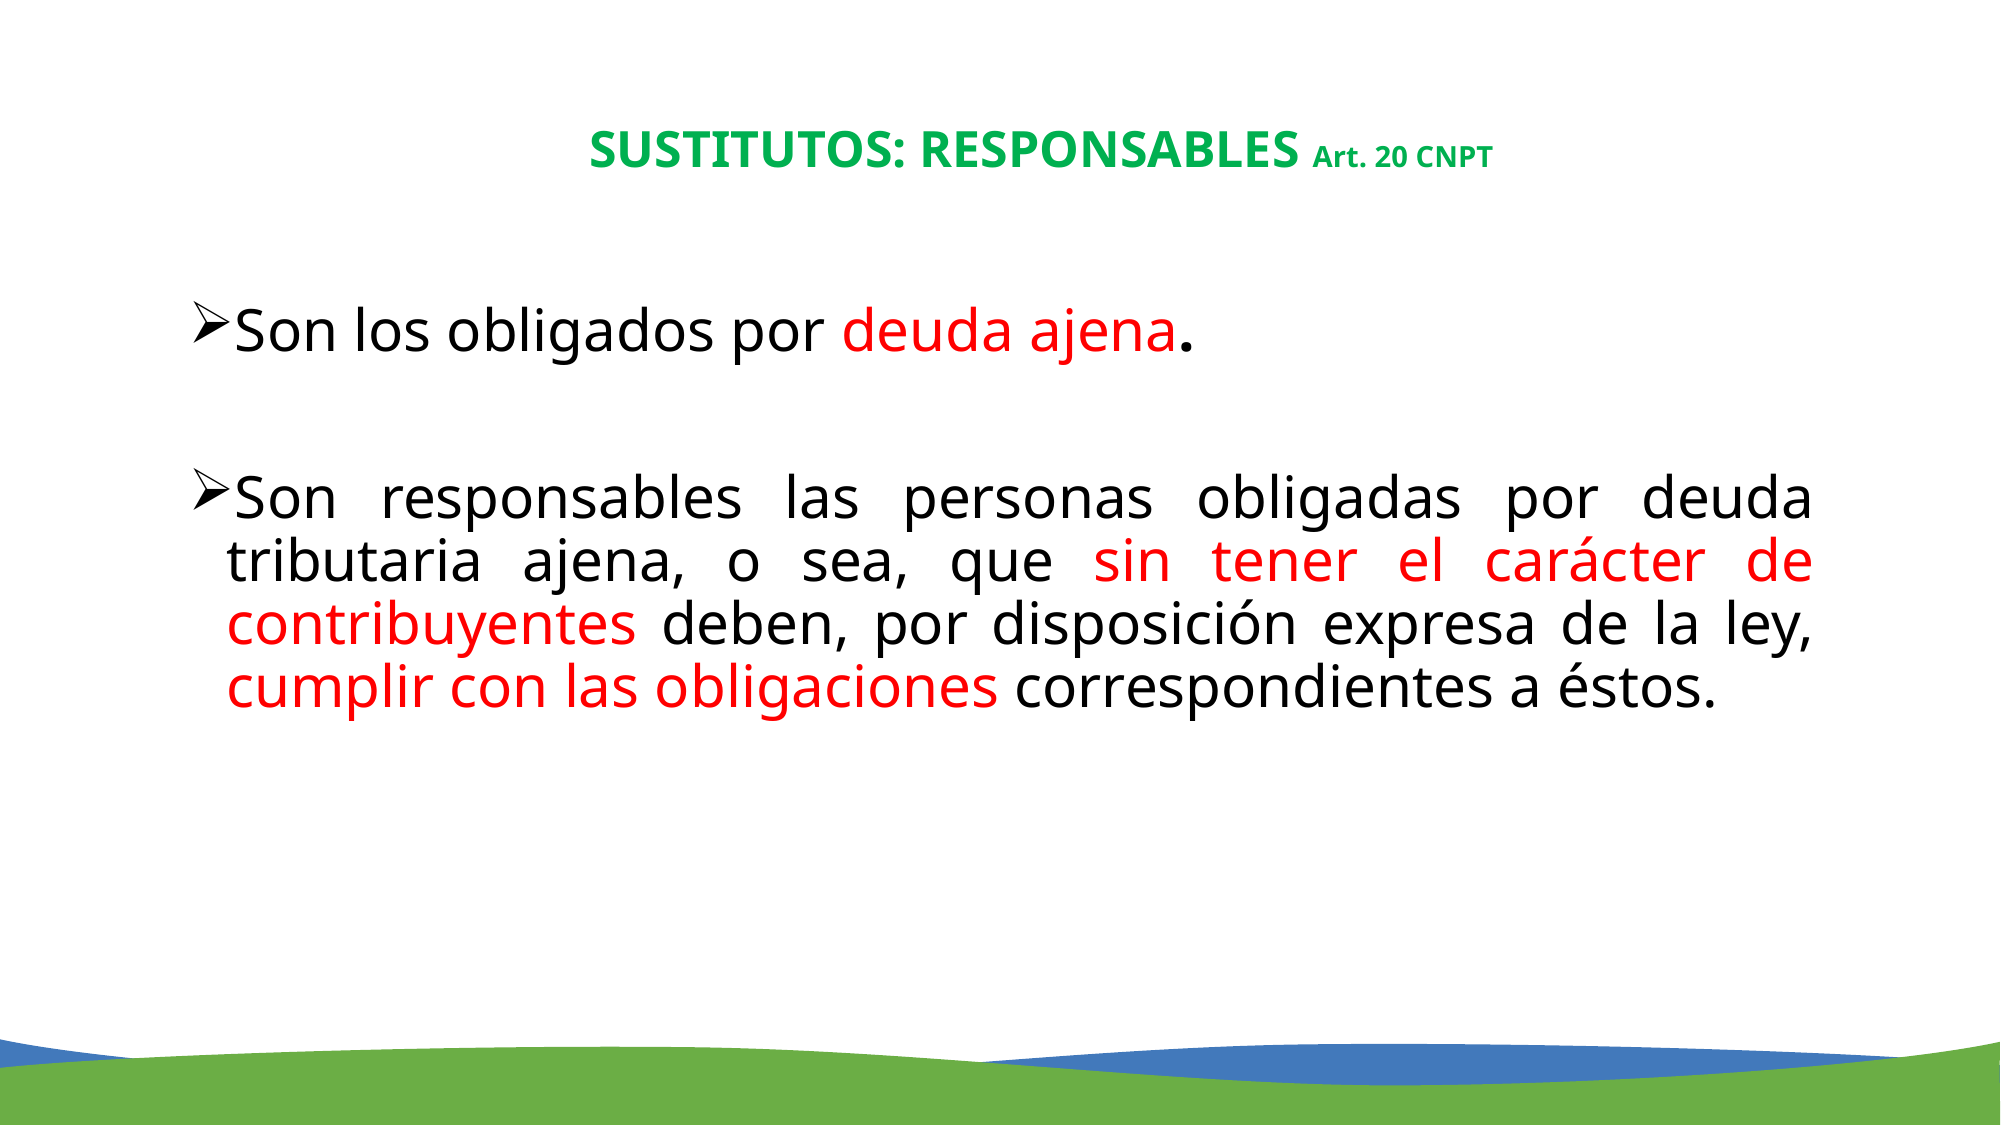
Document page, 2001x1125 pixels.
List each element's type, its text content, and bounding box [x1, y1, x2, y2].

text_box Son los obligados por deuda ajena. Son responsables las personas obligadas por deuda tributaria ajena, o sea, que sin tener el carácter de contribuyentes deben, por disposición expresa de la ley, cumplir con las obligaciones correspondientes a éstos. [173, 203, 1830, 1035]
title SUSTITUTOS: RESPONSABLES Art. 20 CNPT [574, 90, 1621, 203]
